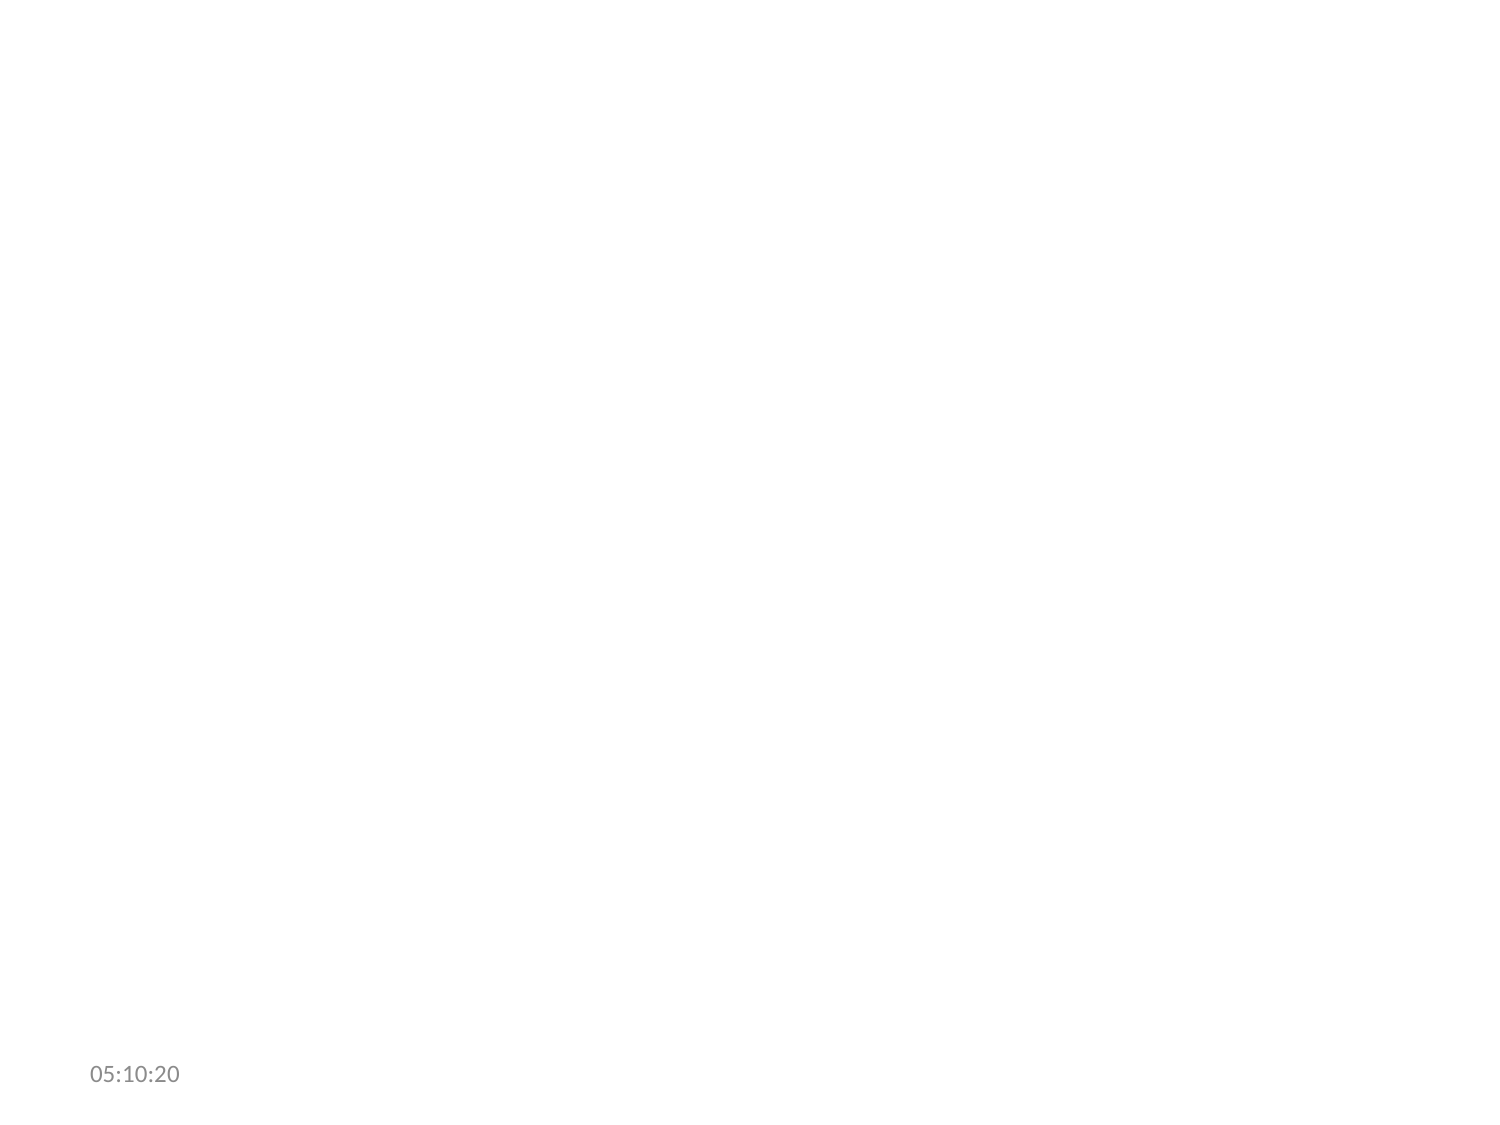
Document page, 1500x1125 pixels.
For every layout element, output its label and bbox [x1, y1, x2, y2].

slide_number [75, 1042, 425, 1103]
